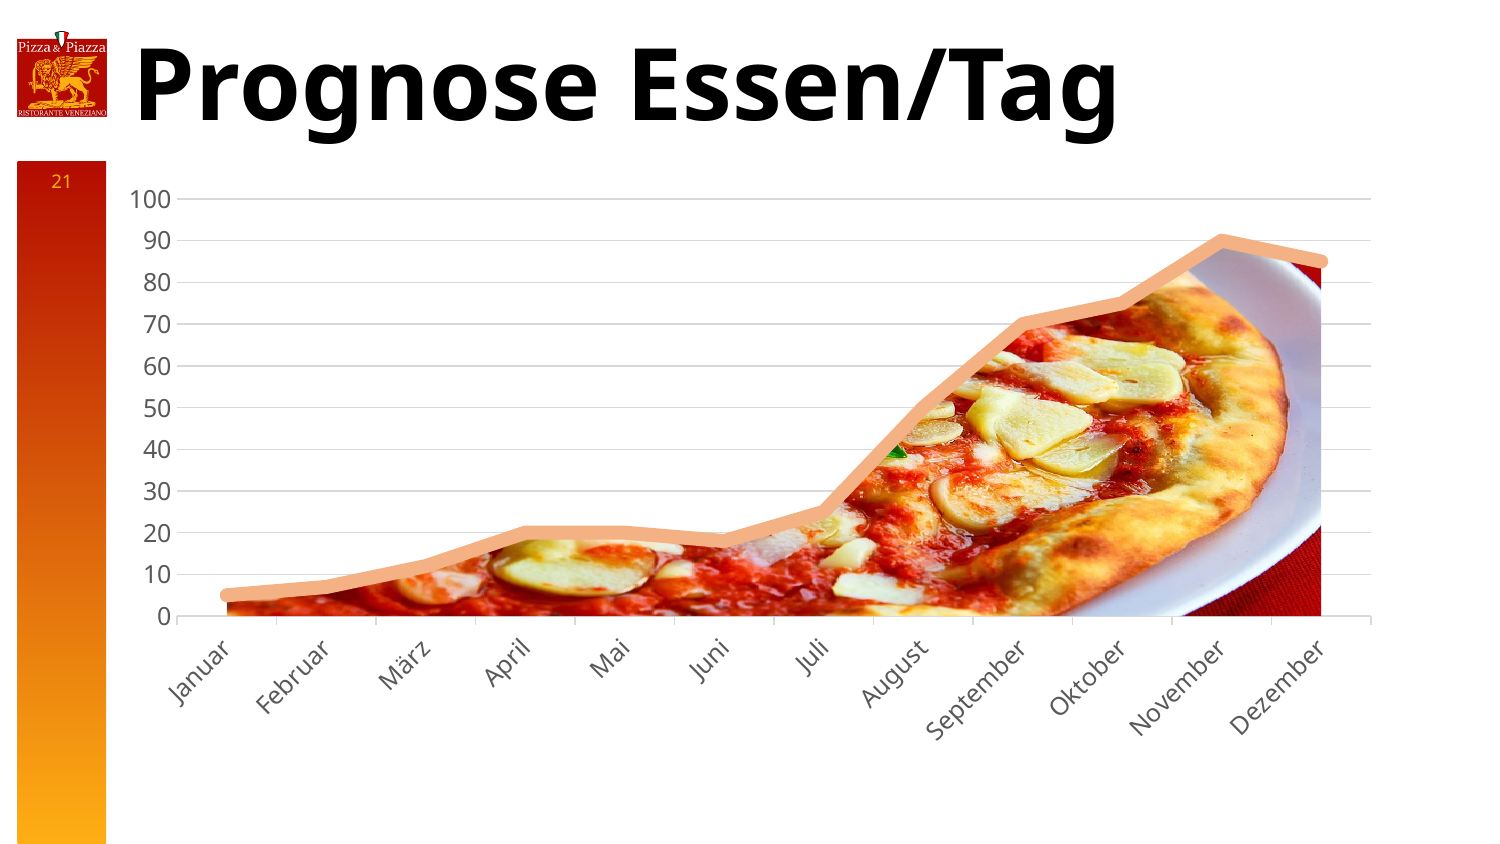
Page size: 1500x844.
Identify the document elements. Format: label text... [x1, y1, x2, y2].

chart [103, 169, 1397, 760]
title Prognose Essen/Tag [117, 32, 1483, 145]
slide_number 20 [17, 161, 107, 844]
picture [17, 31, 107, 117]
